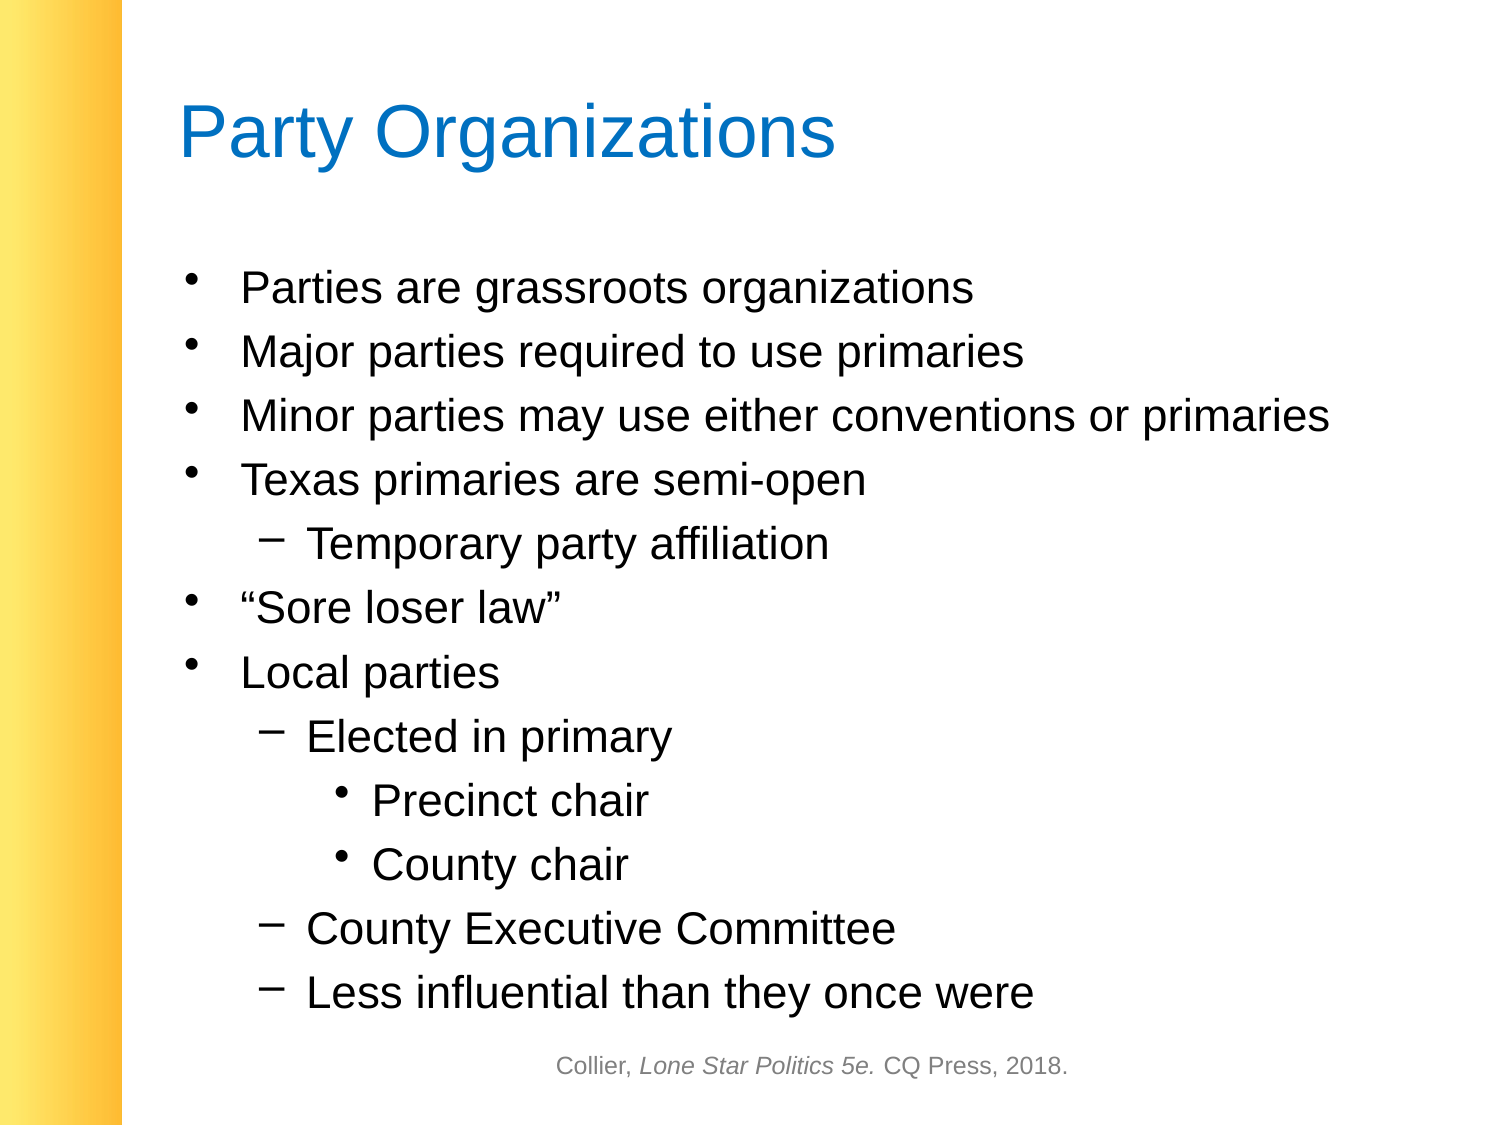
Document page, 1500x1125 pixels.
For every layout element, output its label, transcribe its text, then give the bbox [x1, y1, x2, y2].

text_box Collier, Lone Star Politics 5e. CQ Press, 2018. [525, 1042, 1100, 1087]
picture [0, 0, 1500, 1125]
list Parties are grassroots organizations Major parties required to use primaries Minor parties may use either conventions or primaries Texas primaries are semi-open Temporary party affiliation “Sore loser law” Local parties Elected in primary Precinct chair County chair County Executive Committee Less influential than they once were [169, 263, 1368, 938]
title Party Organizations [164, 75, 1477, 263]
